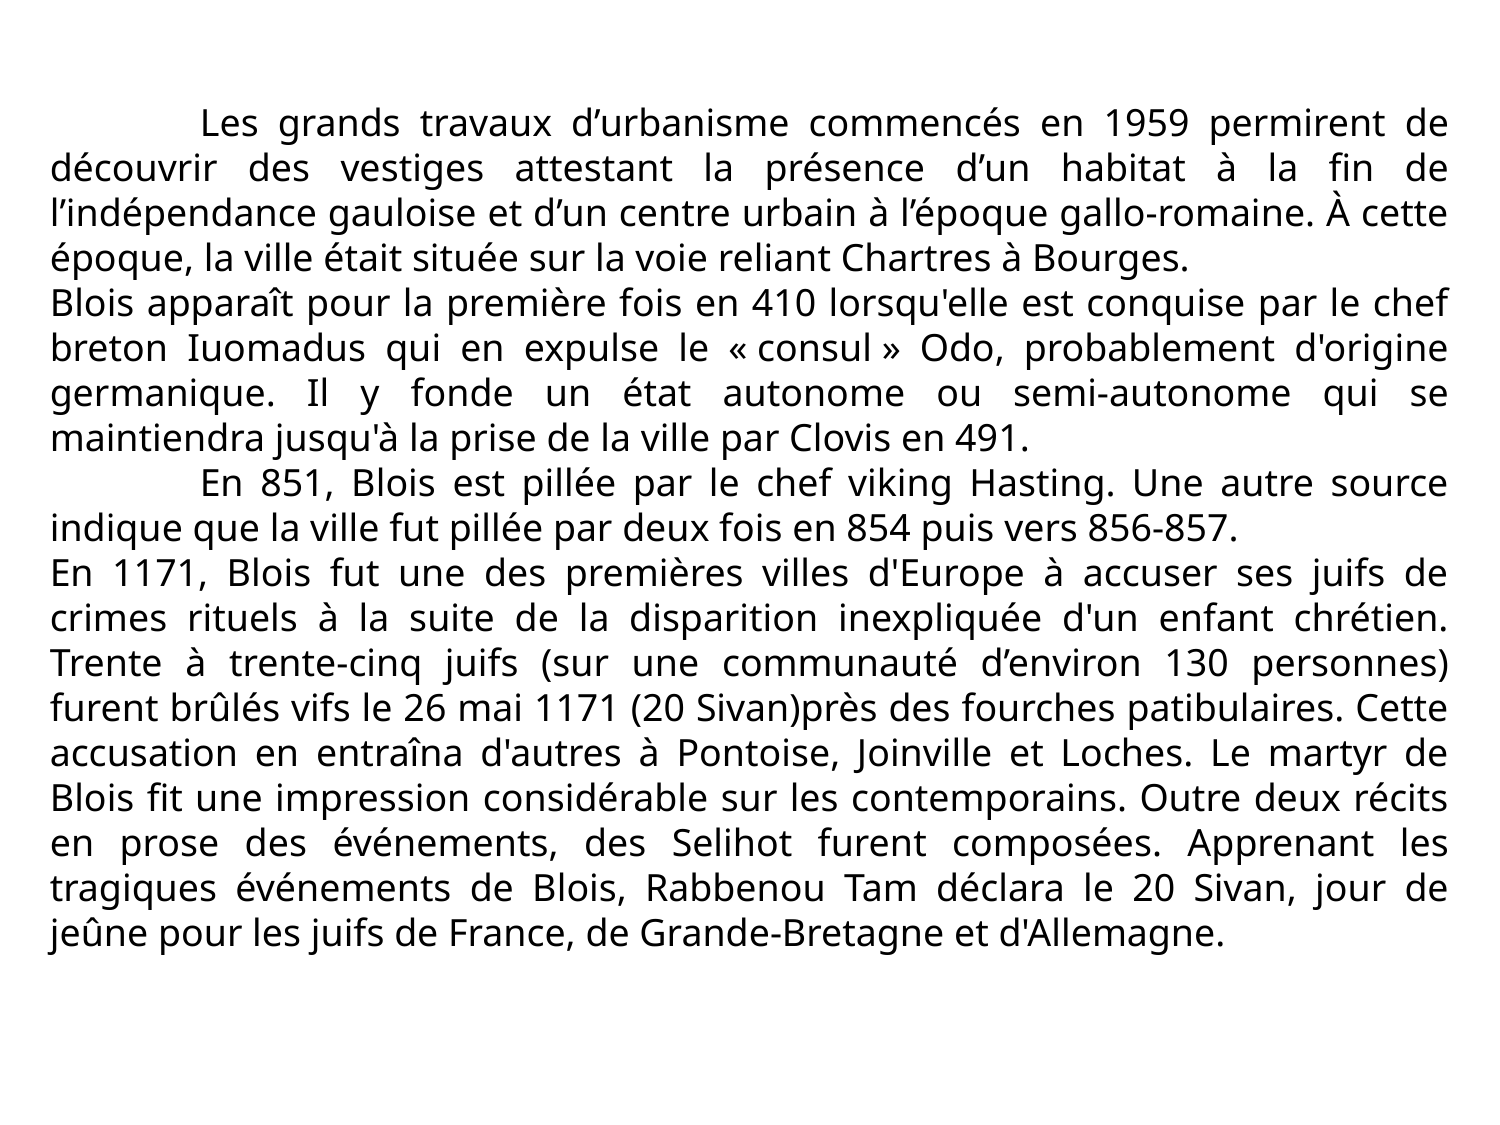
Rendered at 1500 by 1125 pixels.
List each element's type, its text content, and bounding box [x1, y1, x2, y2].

text_box Les grands travaux d’urbanisme commencés en 1959 permirent de découvrir des vestiges attestant la présence d’un habitat à la fin de l’indépendance gauloise et d’un centre urbain à l’époque gallo-romaine. À cette époque, la ville était située sur la voie reliant Chartres à Bourges. Blois apparaît pour la première fois en 410 lorsqu'elle est conquise par le chef breton Iuomadus qui en expulse le « consul » Odo, probablement d'origine germanique. Il y fonde un état autonome ou semi-autonome qui se maintiendra jusqu'à la prise de la ville par Clovis en 491. En 851, Blois est pillée par le chef viking Hasting. Une autre source indique que la ville fut pillée par deux fois en 854 puis vers 856-857. En 1171, Blois fut une des premières villes d'Europe à accuser ses juifs de crimes rituels à la suite de la disparition inexpliquée d'un enfant chrétien. Trente à trente-cinq juifs (sur une communauté d’environ 130 personnes) furent brûlés vifs le 26 mai 1171 (20 Sivan)près des fourches patibulaires. Cette accusation en entraîna d'autres à Pontoise, Joinville et Loches. Le martyr de Blois fit une impression considérable sur les contemporains. Outre deux récits en prose des événements, des Selihot furent composées. Apprenant les tragiques événements de Blois, Rabbenou Tam déclara le 20 Sivan, jour de jeûne pour les juifs de France, de Grande-Bretagne et d'Allemagne. [35, 46, 1465, 1007]
